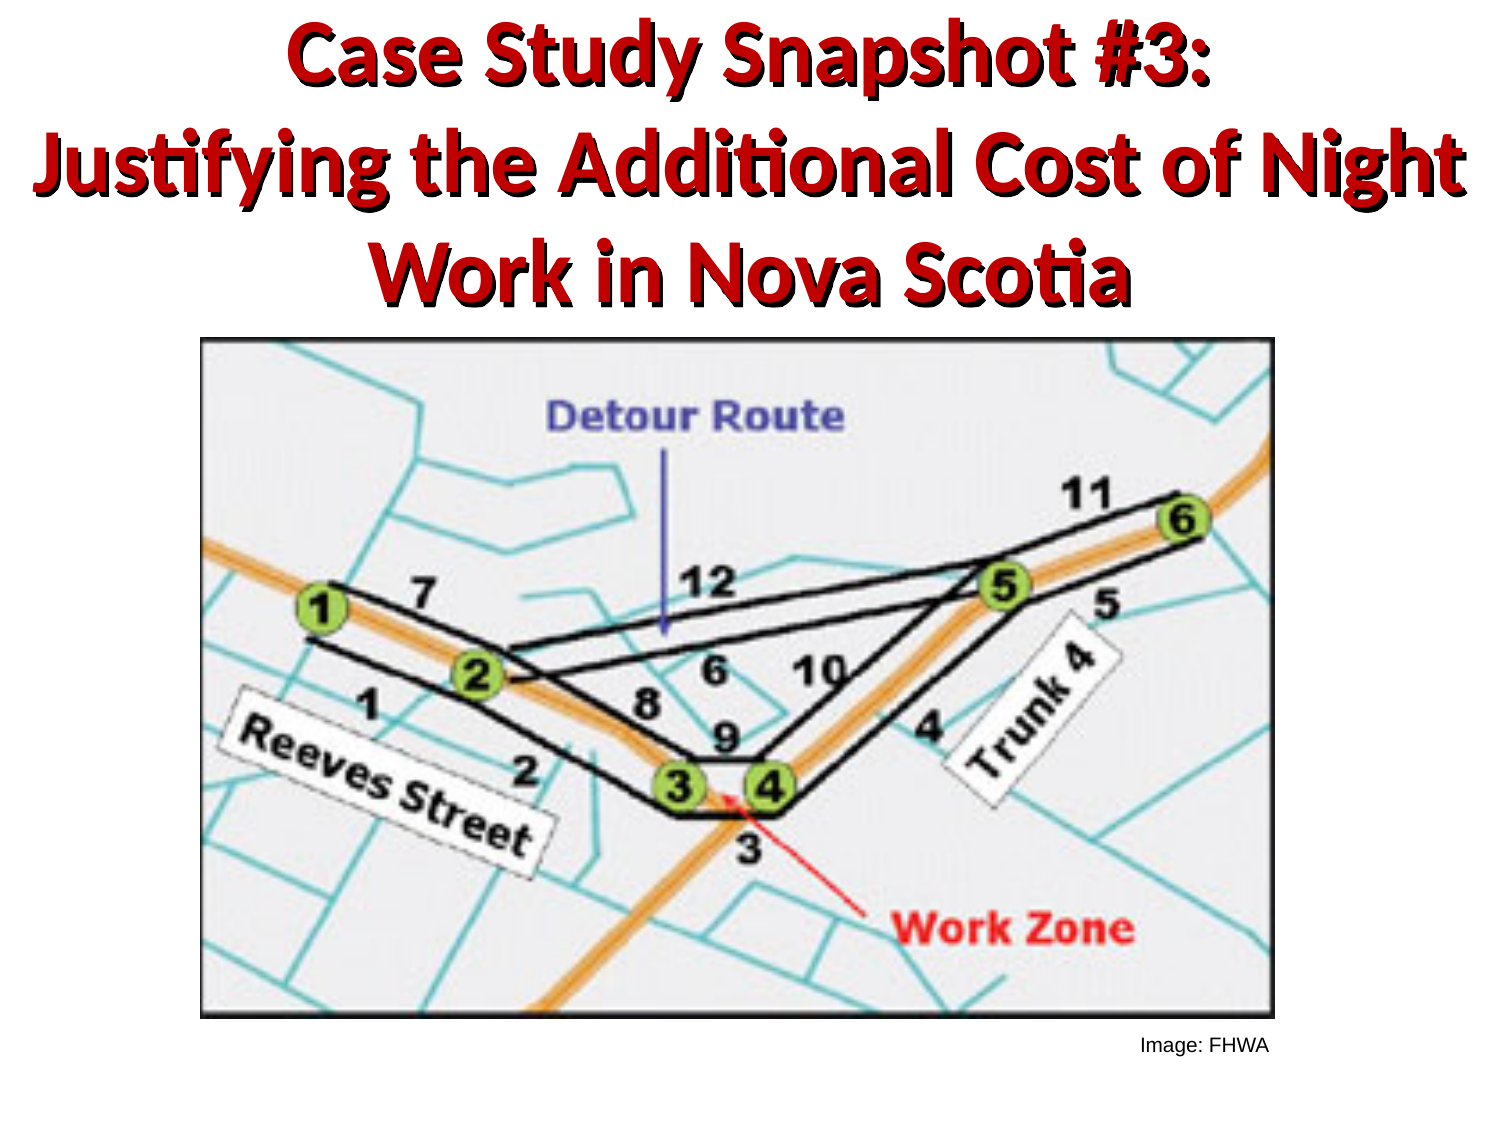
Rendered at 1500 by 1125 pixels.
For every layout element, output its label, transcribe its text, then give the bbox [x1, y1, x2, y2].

text_box Image: FHWA [1124, 1024, 1383, 1065]
title Case Study Snapshot #3: Justifying the Additional Cost of Night Work in Nova Scotia [0, 24, 1500, 288]
picture [199, 337, 1276, 1019]
